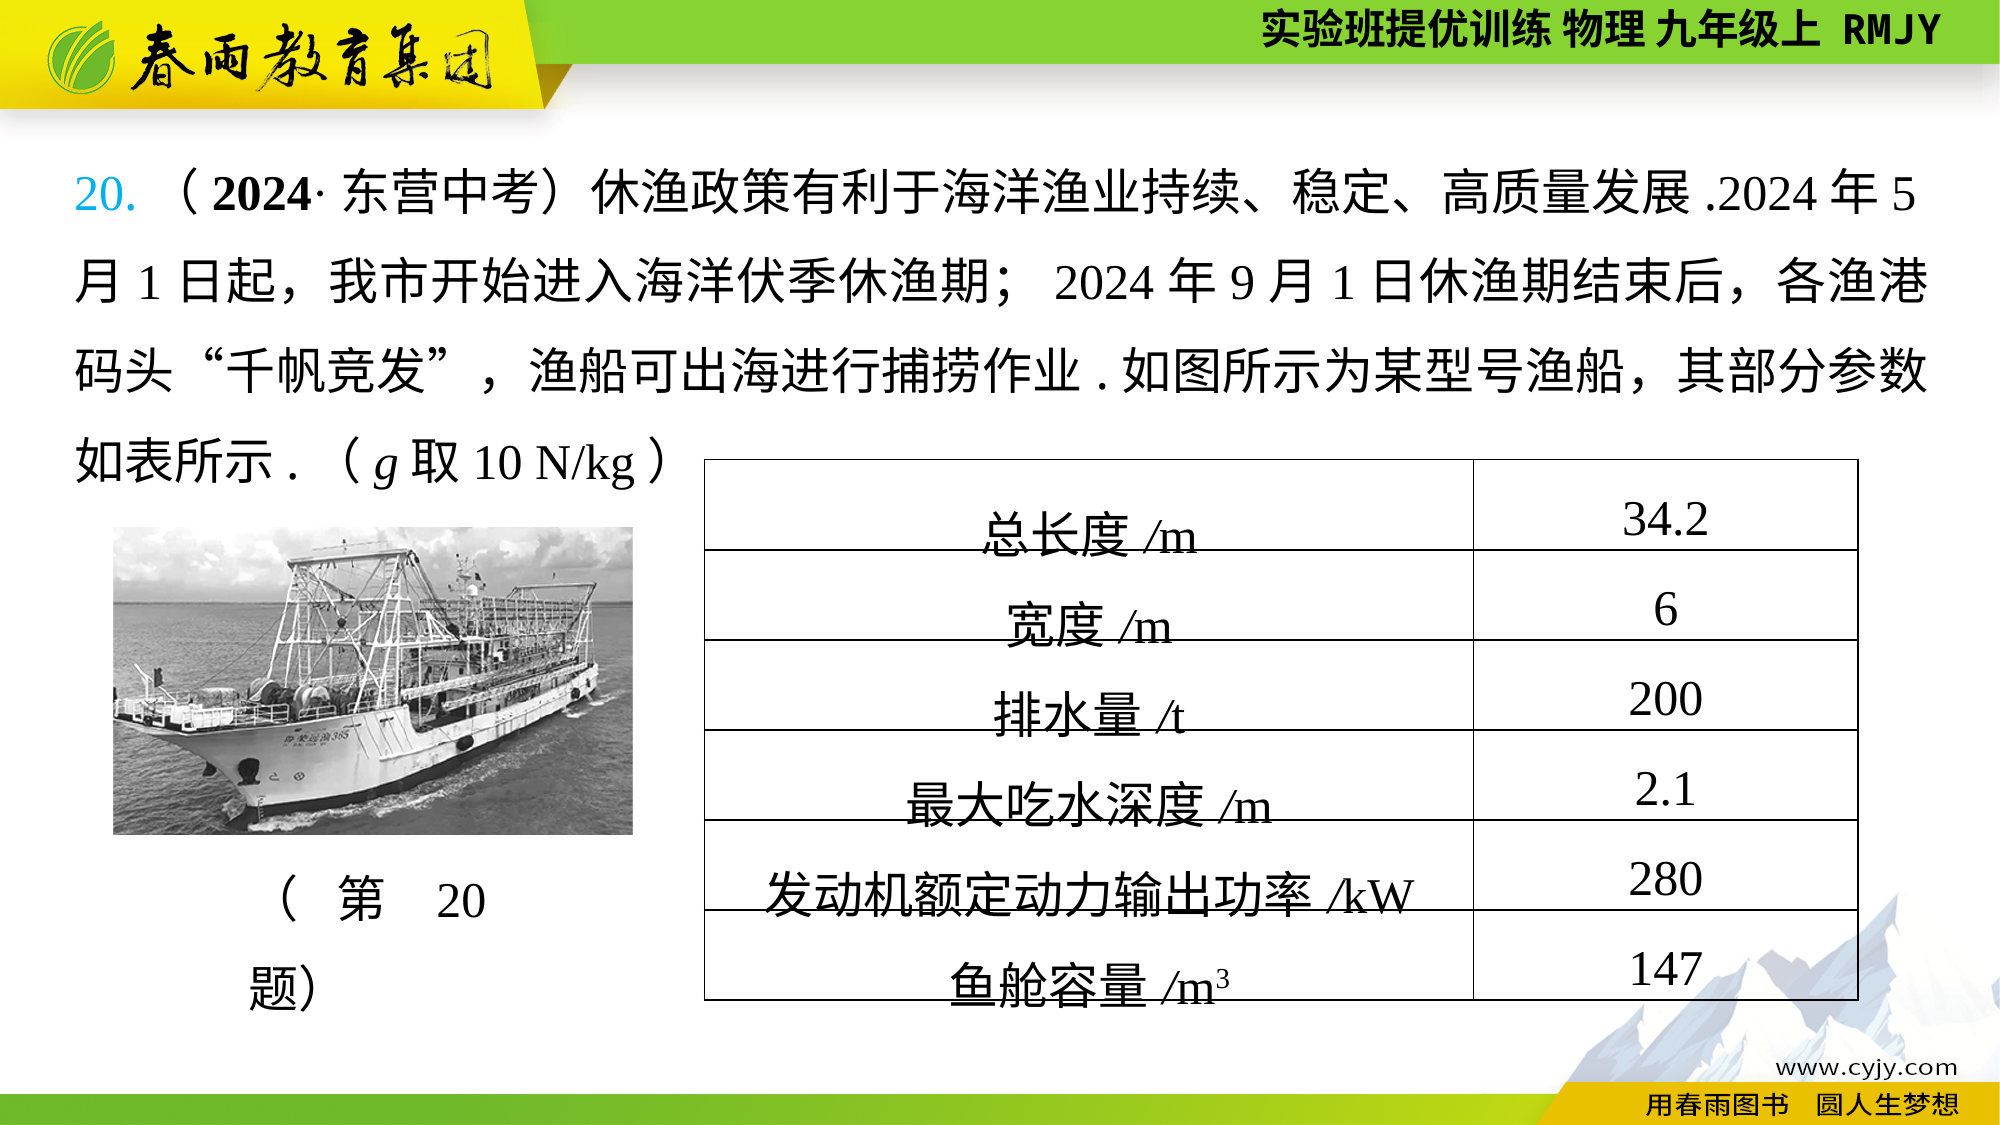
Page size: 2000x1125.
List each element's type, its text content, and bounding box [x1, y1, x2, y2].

table_cell 6 [1474, 551, 1857, 639]
table_cell 最大吃水深度/m [705, 731, 1473, 819]
table_cell 鱼舱容量/m3 [705, 911, 1473, 999]
table_cell 发动机额定动力输出功率/kW [705, 821, 1473, 909]
picture [0, 0, 2000, 1125]
table_header 34.2 [1474, 460, 1857, 549]
table_cell 280 [1474, 821, 1857, 909]
text_box （第20题） [233, 843, 514, 936]
table_cell 宽度/m [705, 551, 1473, 639]
table_cell 147 [1474, 911, 1857, 999]
table_cell 200 [1474, 641, 1857, 729]
list 20.（2024·东营中考）休渔政策有利于海洋渔业持续、稳定、高质量发展.2024年5月1日起，我市开始进入海洋伏季休渔期；2024年9月1日休渔期结束后，各渔港码头“千帆竞发”，渔船可出海进行捕捞作业.如图所示为某型号渔船，其部分参数如表所示.（g取10 N/kg） [59, 122, 1944, 490]
table_cell 2.1 [1474, 731, 1857, 819]
table_cell 排水量/t [705, 641, 1473, 729]
table_header 总长度/m [705, 460, 1473, 549]
